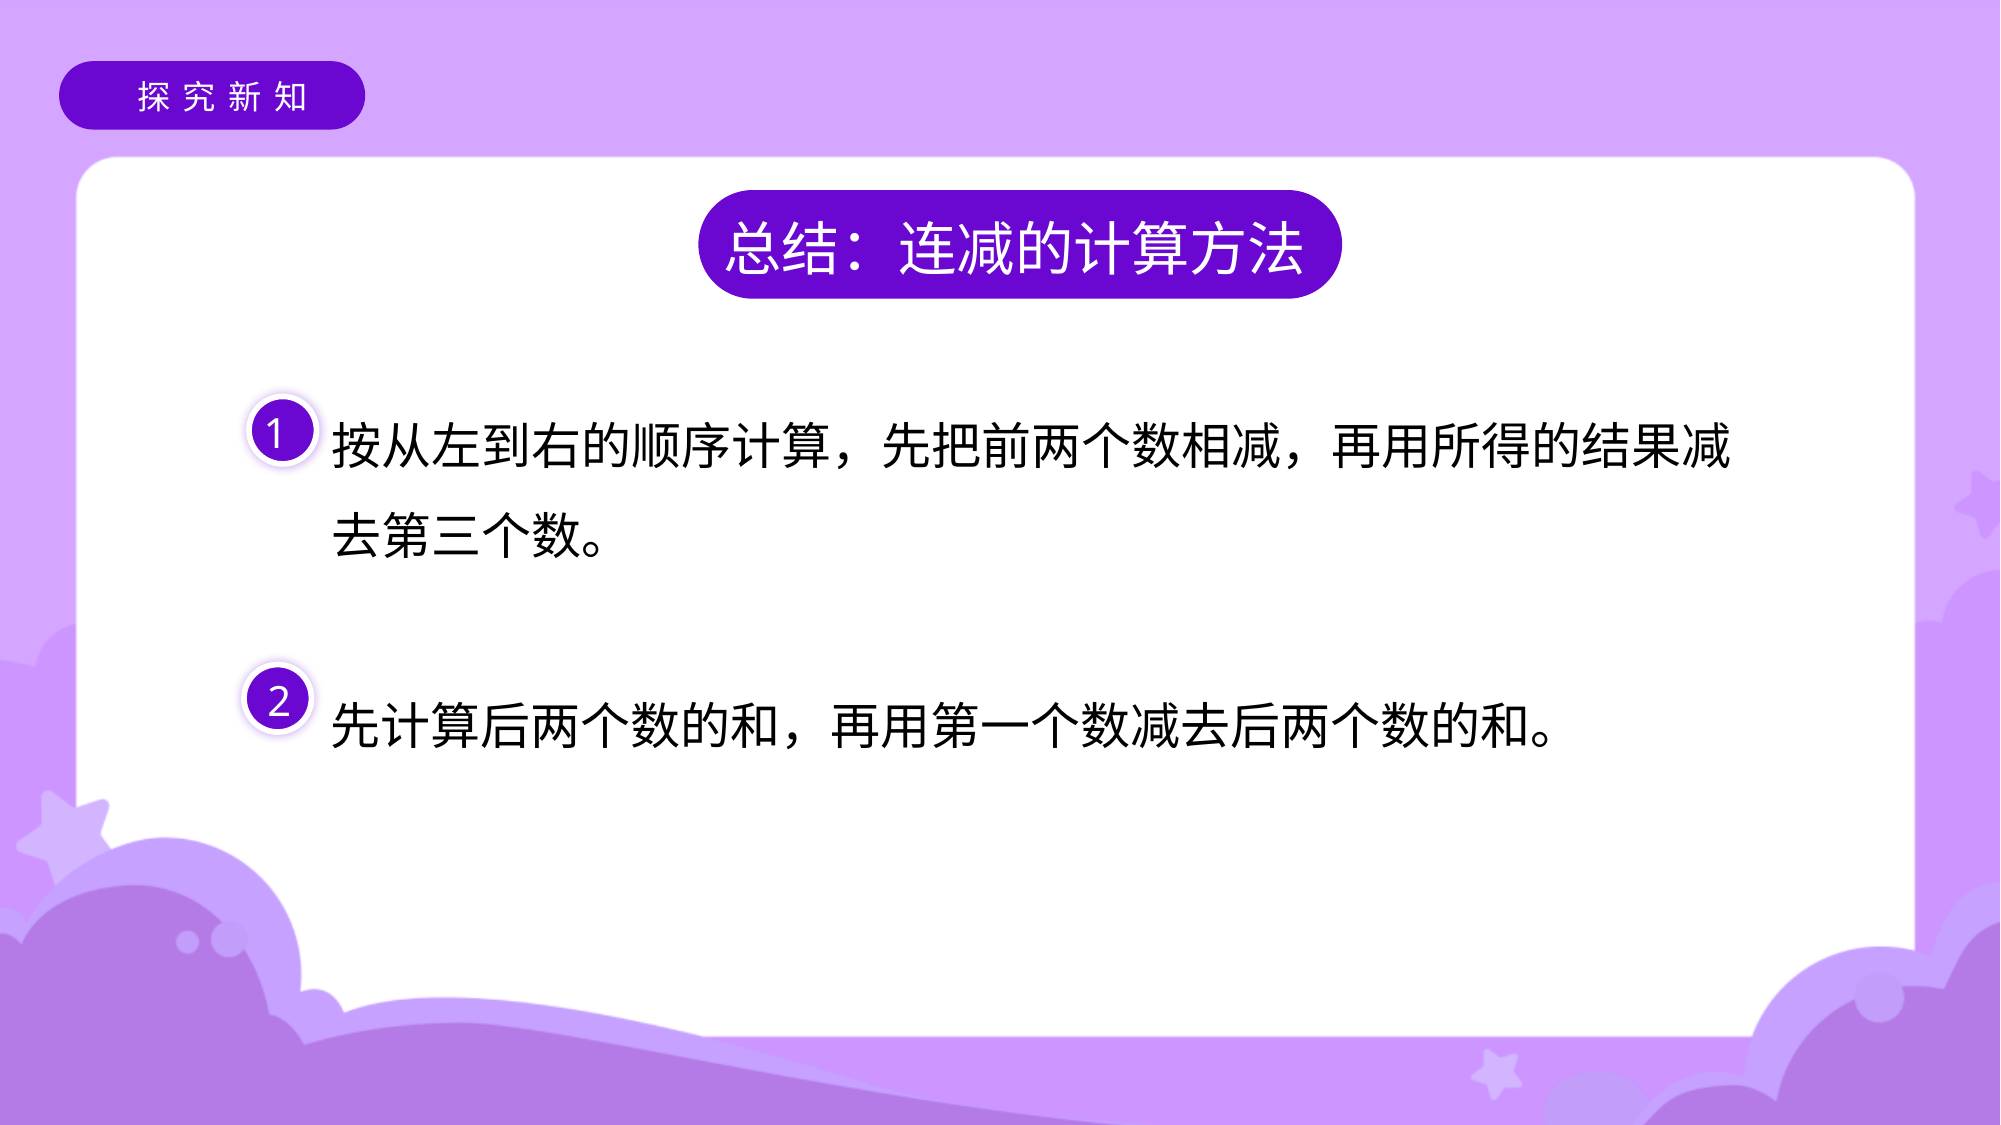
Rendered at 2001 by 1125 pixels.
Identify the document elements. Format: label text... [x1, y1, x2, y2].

picture [0, 0, 2001, 1125]
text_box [248, 396, 324, 464]
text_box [243, 664, 312, 733]
text_box 按从左到右的顺序计算，先把前两个数相减，再用所得的结果减 去第三个数。 [316, 377, 1832, 573]
text_box 先计算后两个数的和，再用第一个数减去后两个数的和。 [315, 597, 1831, 762]
text_box 探究新知 [111, 68, 333, 124]
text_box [698, 190, 1343, 299]
